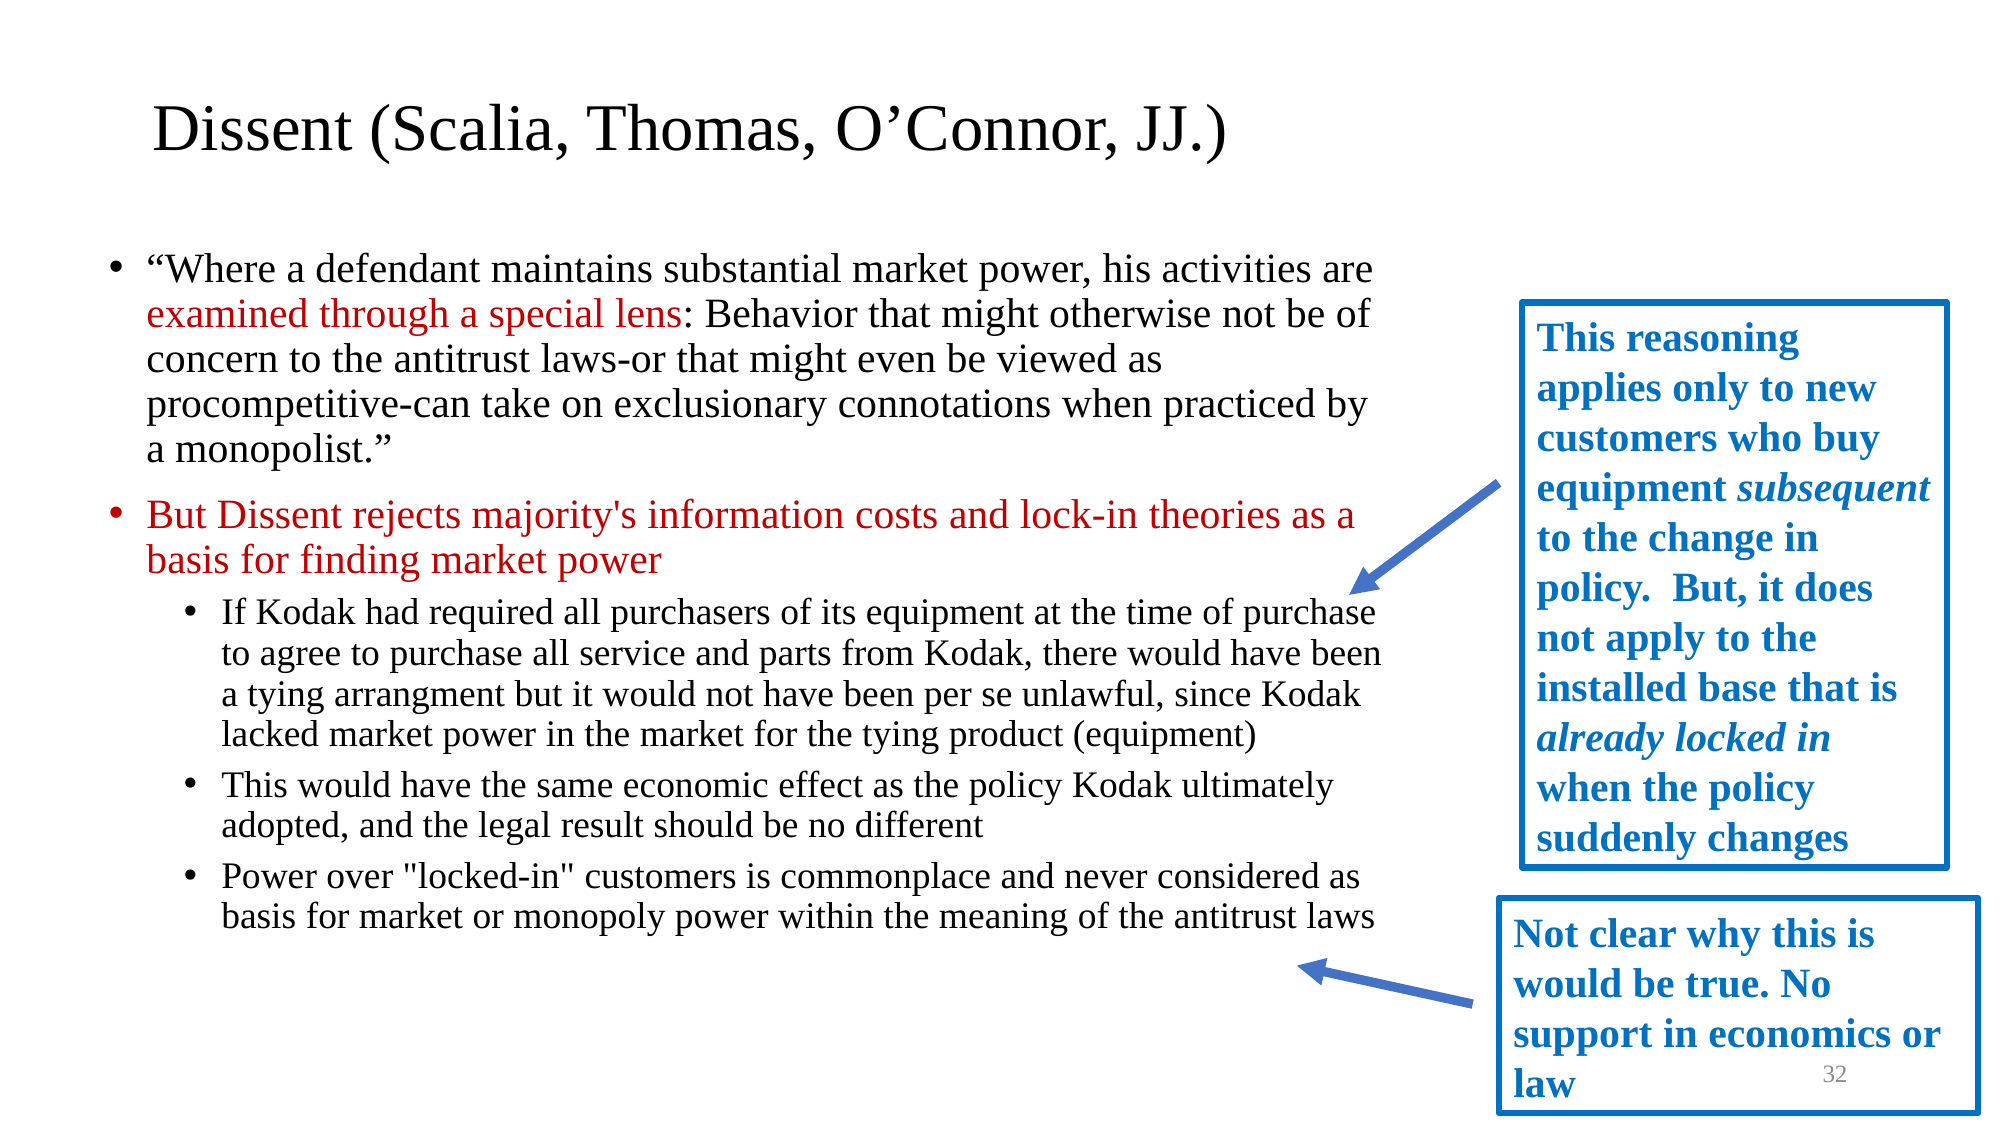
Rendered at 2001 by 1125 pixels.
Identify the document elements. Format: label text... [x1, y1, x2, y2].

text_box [1296, 965, 1473, 1005]
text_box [1349, 482, 1499, 595]
title Dissent (Scalia, Thomas, O’Connor, JJ.) [137, 59, 1863, 278]
slide_number 32 [1412, 1042, 1863, 1103]
list “Where a defendant maintains substantial market power, his activities are examined through a special lens: Behavior that might otherwise not be of concern to the antitrust laws-or that might even be viewed as procompetitive-can take on exclusionary connotations when practiced by a monopolist.” But Dissent rejects majority's information costs and lock-in theories as a basis for finding market power If Kodak had required all purchasers of its equipment at the time of purchase to agree to purchase all service and parts from Kodak, there would have been a tying arrangment but it would not have been per se unlawful, since Kodak lacked market power in the market for the tying product (equipment) This would have the same economic effect as the policy Kodak ultimately adopted, and the legal result should be no different Power over "locked-in" customers is commonplace and never considered as basis for market or monopoly power within the meaning of the antitrust laws [93, 238, 1402, 1030]
text_box This reasoning applies only to new customers who buy equipment subsequent to the change in policy. But, it does not apply to the installed base that is already locked in when the policy suddenly changes [1521, 302, 1947, 868]
text_box Not clear why this is would be true. No support in economics or law [1498, 898, 1979, 1113]
